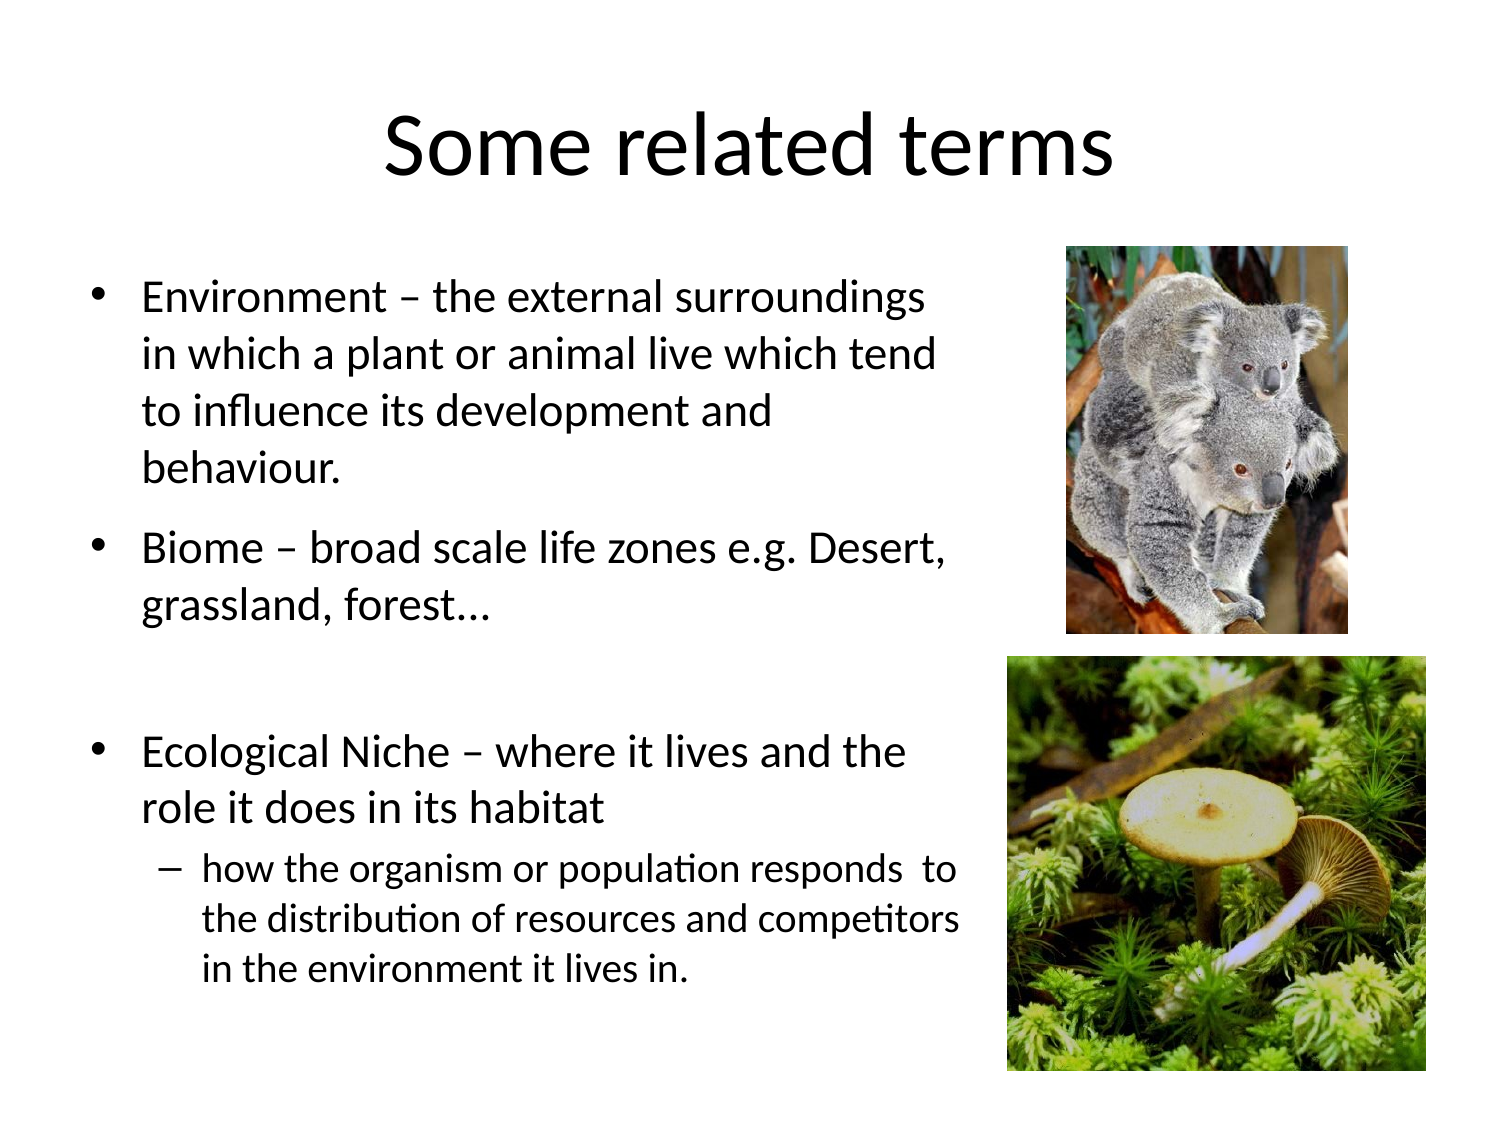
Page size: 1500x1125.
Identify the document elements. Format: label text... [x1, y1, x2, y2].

title Some related terms [75, 45, 1425, 233]
picture [1007, 656, 1426, 1071]
list Environment – the external surroundings in which a plant or animal live which tend to influence its development and behaviour. Biome – broad scale life zones e.g. Desert, grassland, forest... Ecological Niche – where it lives and the role it does in its habitat how the organism or population responds to the distribution of resources and competitors in the environment it lives in. [75, 257, 985, 1005]
picture [1066, 245, 1348, 634]
